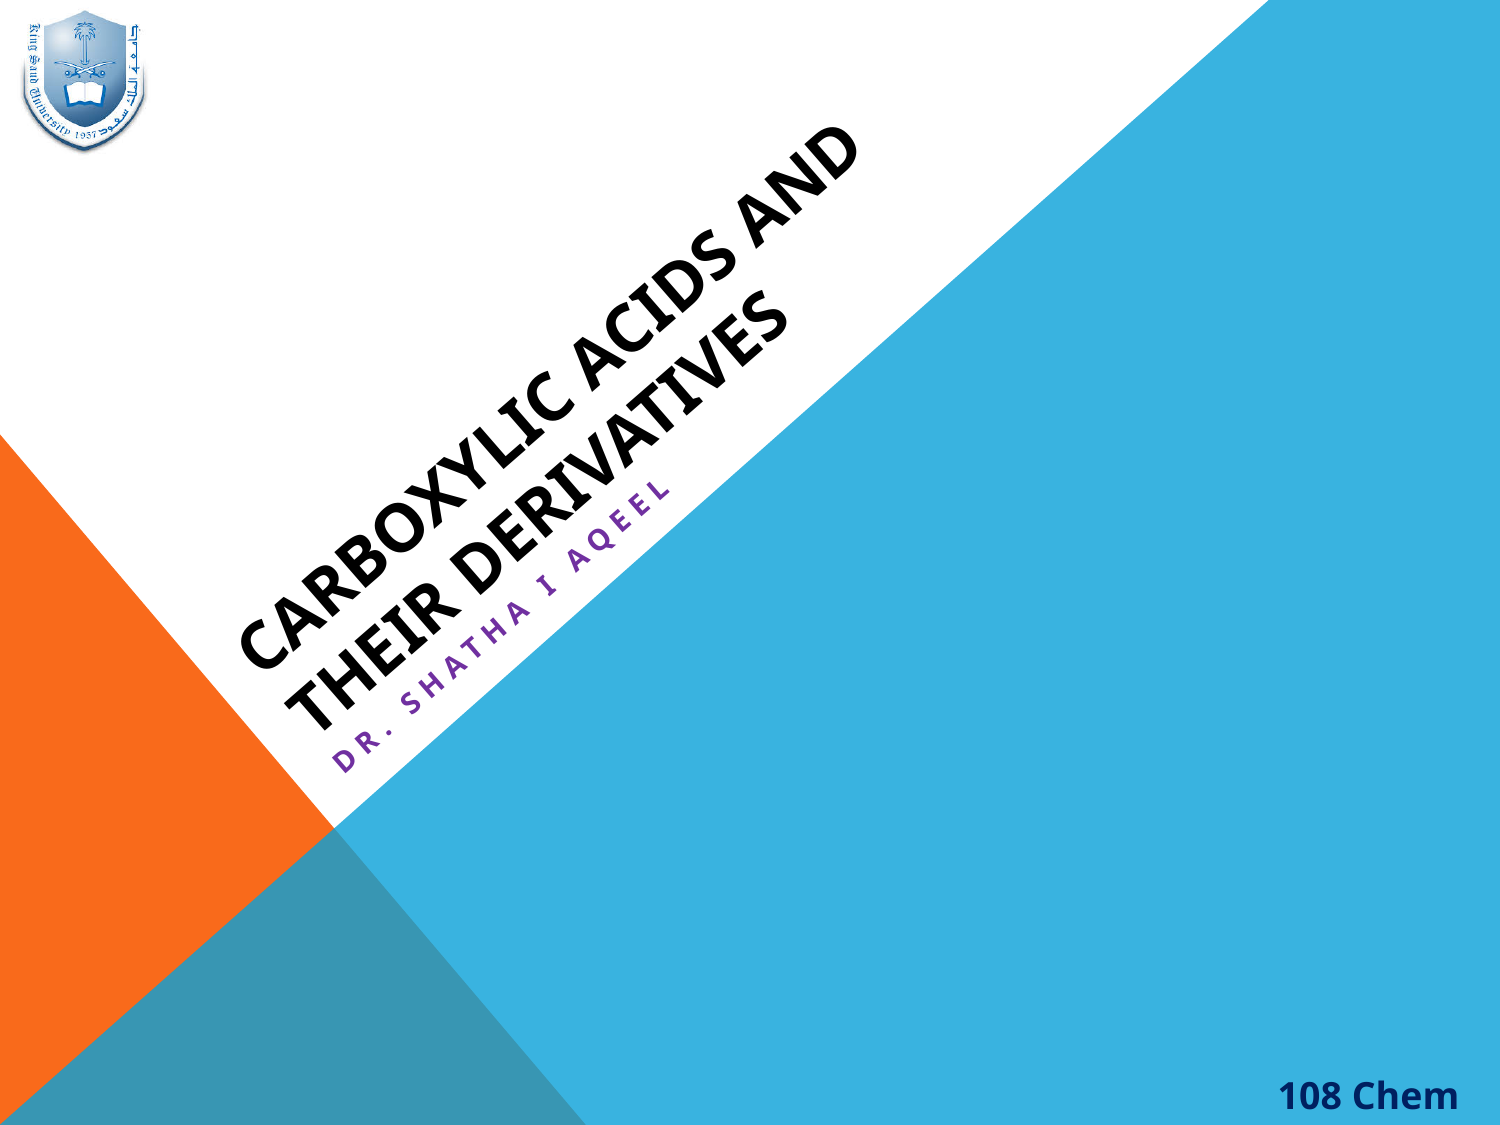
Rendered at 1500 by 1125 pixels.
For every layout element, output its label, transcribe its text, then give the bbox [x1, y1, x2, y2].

title Carboxylic Acids and Their Derivatives [182, 4, 1012, 761]
subtitle Dr. SHATHA I AQEEL [312, 61, 1154, 804]
text_box 108 Chem [1263, 1064, 1475, 1125]
picture [4, 1, 163, 160]
